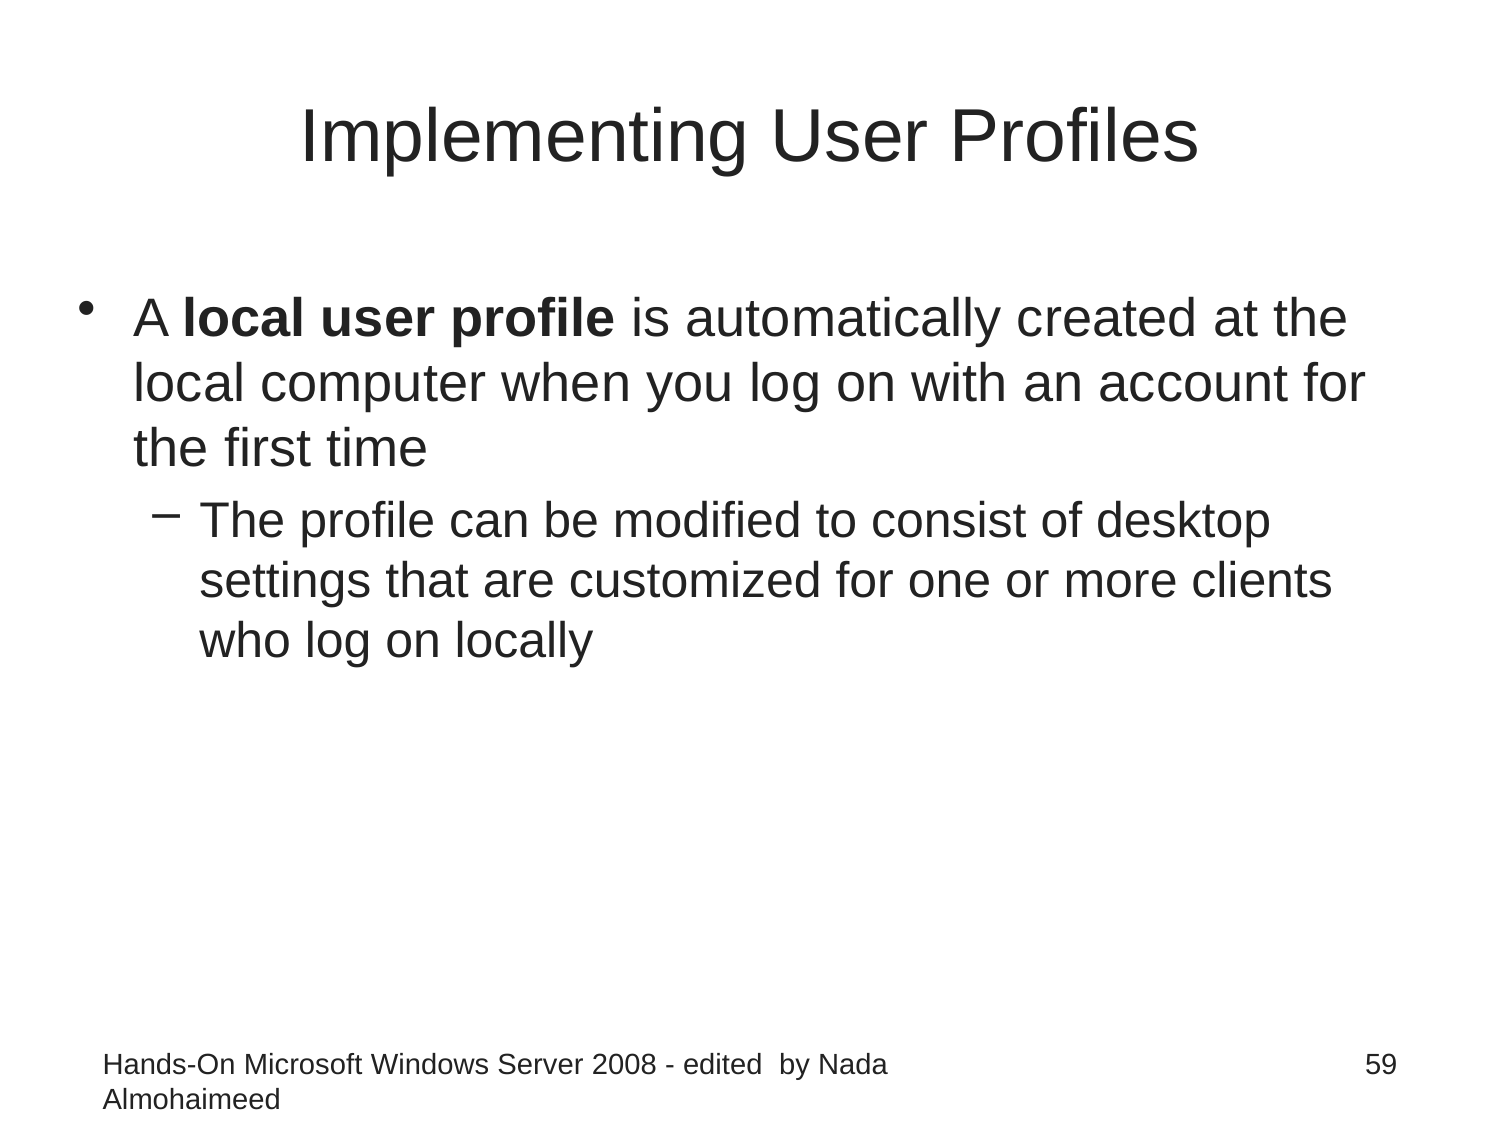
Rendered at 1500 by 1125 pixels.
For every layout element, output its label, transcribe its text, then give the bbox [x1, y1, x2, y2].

slide_number 59 [1074, 1037, 1413, 1101]
title Implementing User Profiles [87, 37, 1413, 226]
list A local user profile is automatically created at the local computer when you log on with an account for the first time The profile can be modified to consist of desktop settings that are customized for one or more clients who log on locally [62, 274, 1426, 1026]
footer Hands-On Microsoft Windows Server 2008 - edited by Nada Almohaimeed [87, 1037, 1051, 1101]
